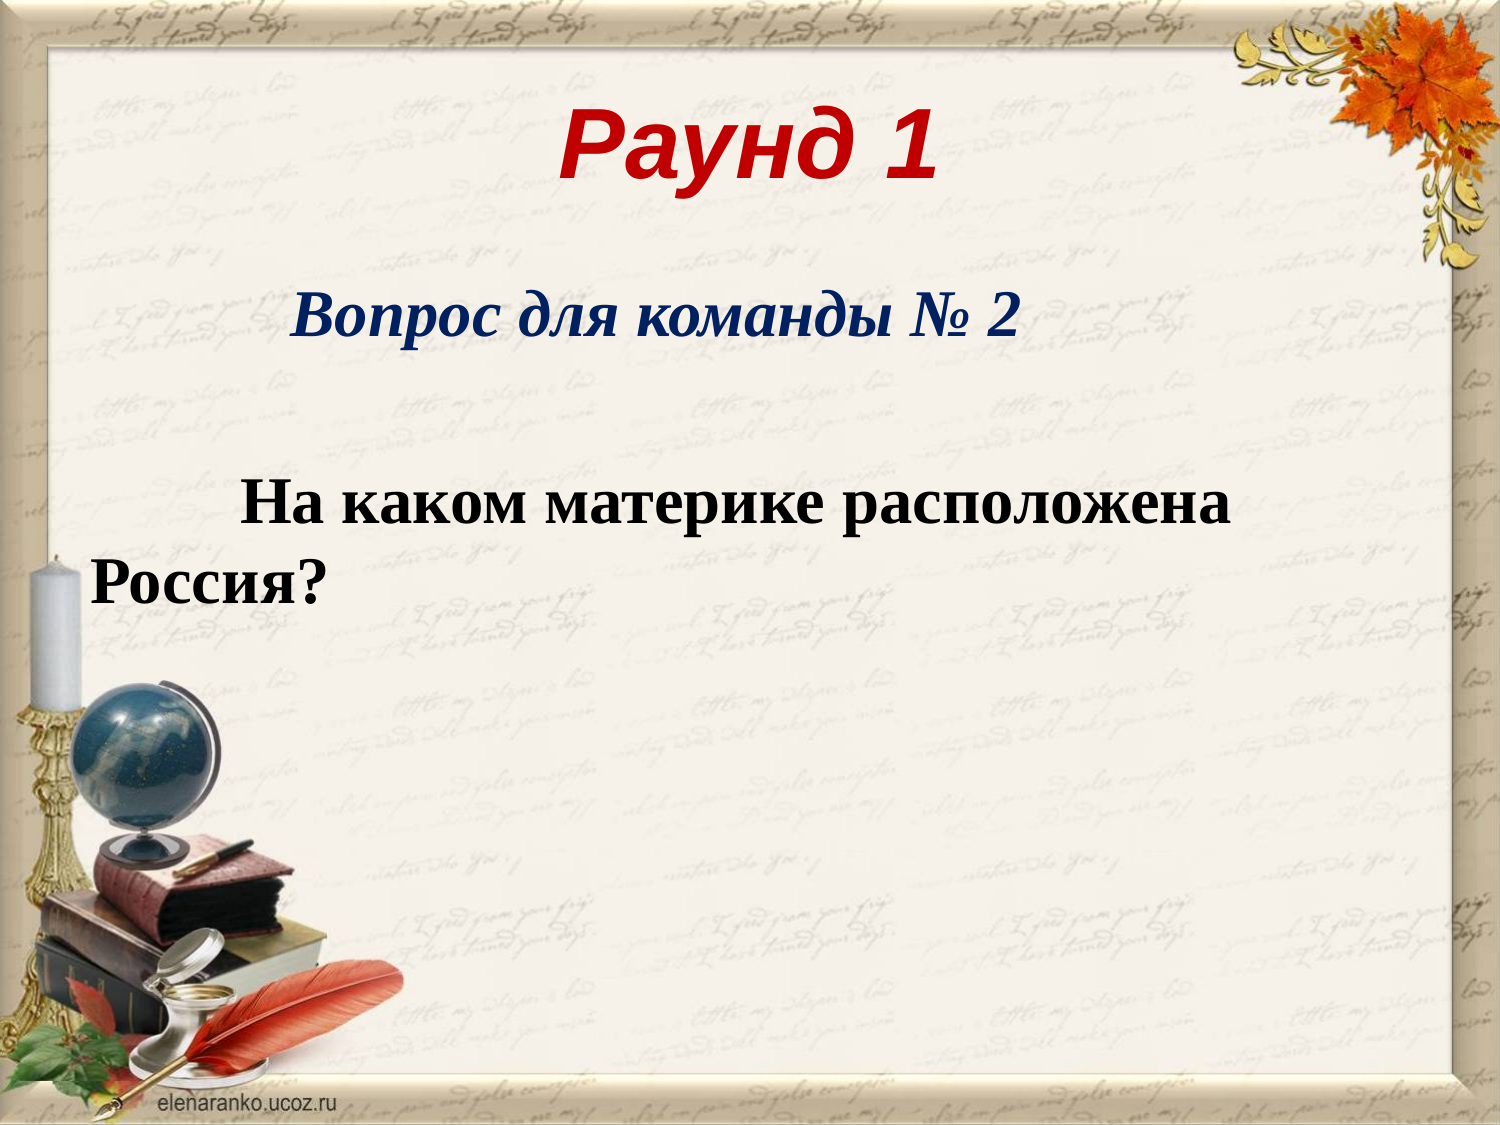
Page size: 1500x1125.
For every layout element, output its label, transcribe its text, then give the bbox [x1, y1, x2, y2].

picture [0, 0, 1500, 1125]
list Вопрос для команды № 2 На каком материке расположена Россия? [75, 262, 1425, 1005]
title Раунд 1 [75, 45, 1425, 233]
